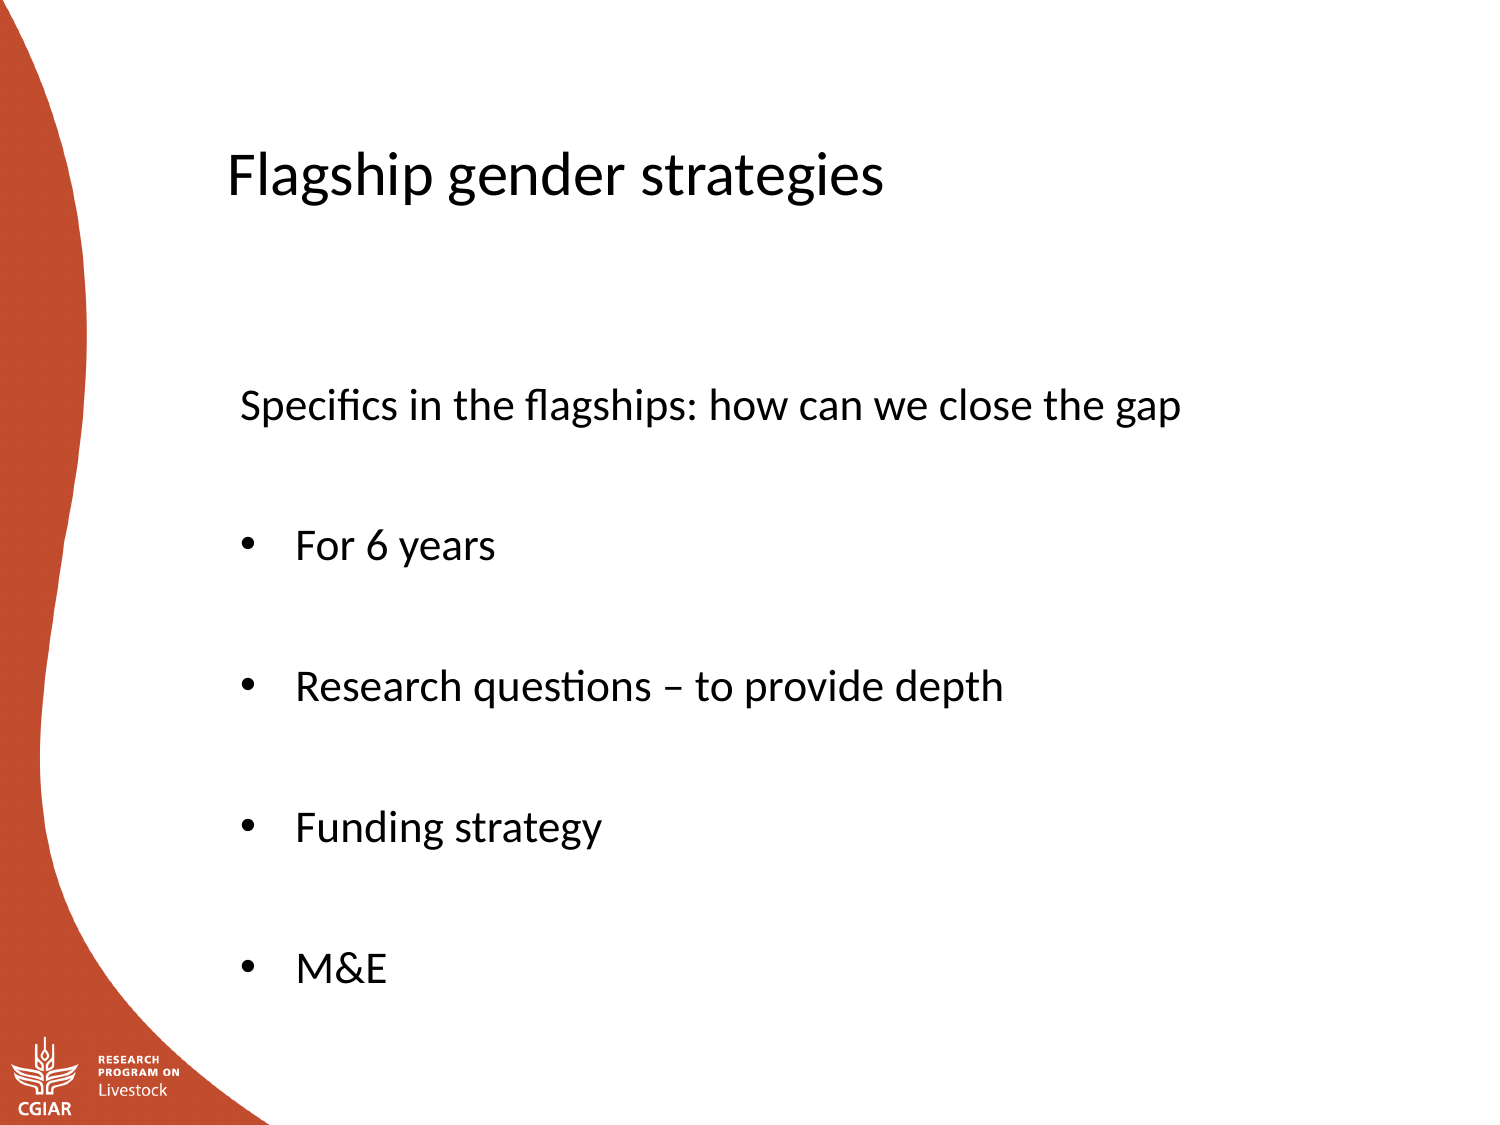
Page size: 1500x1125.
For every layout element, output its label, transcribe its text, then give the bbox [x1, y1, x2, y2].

list Flagship gender strategies [212, 37, 1450, 225]
picture [0, 0, 270, 1125]
list Specifics in the flagships: how can we close the gap For 6 years Research questions – to provide depth Funding strategy M&E [225, 312, 1450, 1000]
